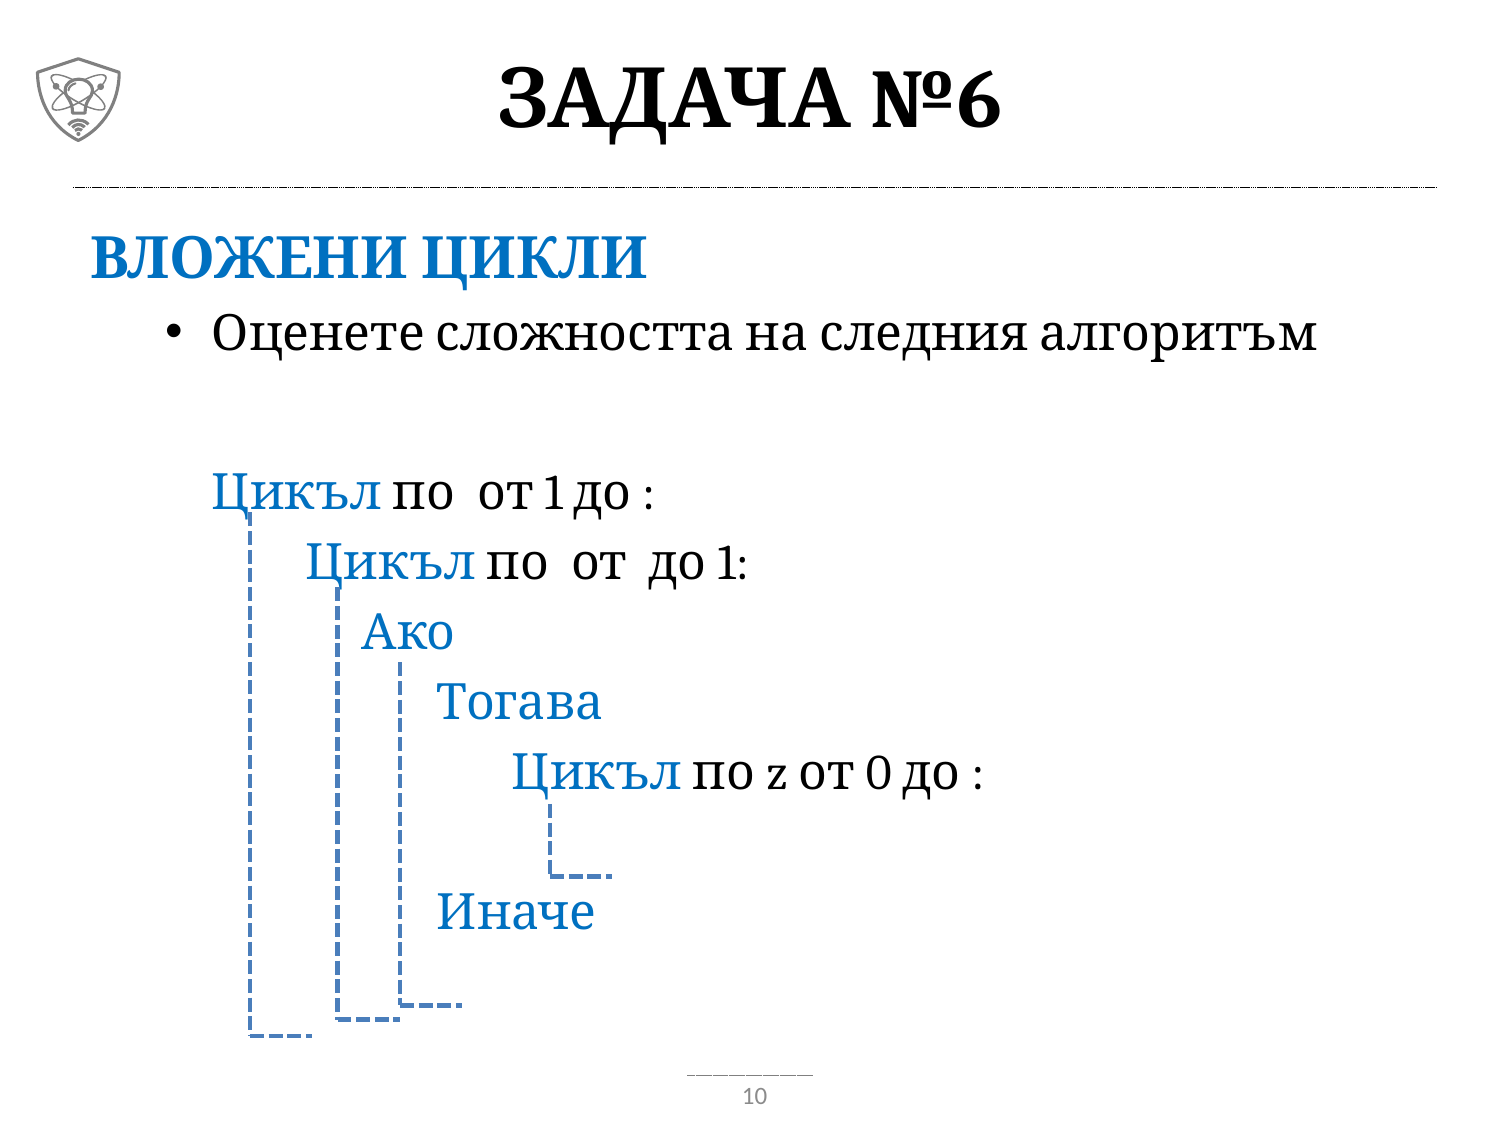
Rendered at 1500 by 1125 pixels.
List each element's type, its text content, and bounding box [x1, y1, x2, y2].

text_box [404, 662, 463, 1006]
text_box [549, 803, 613, 877]
slide_number 10 [579, 1065, 930, 1125]
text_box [249, 512, 313, 1037]
title Задача №6 [0, 0, 1500, 188]
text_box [337, 587, 401, 1020]
